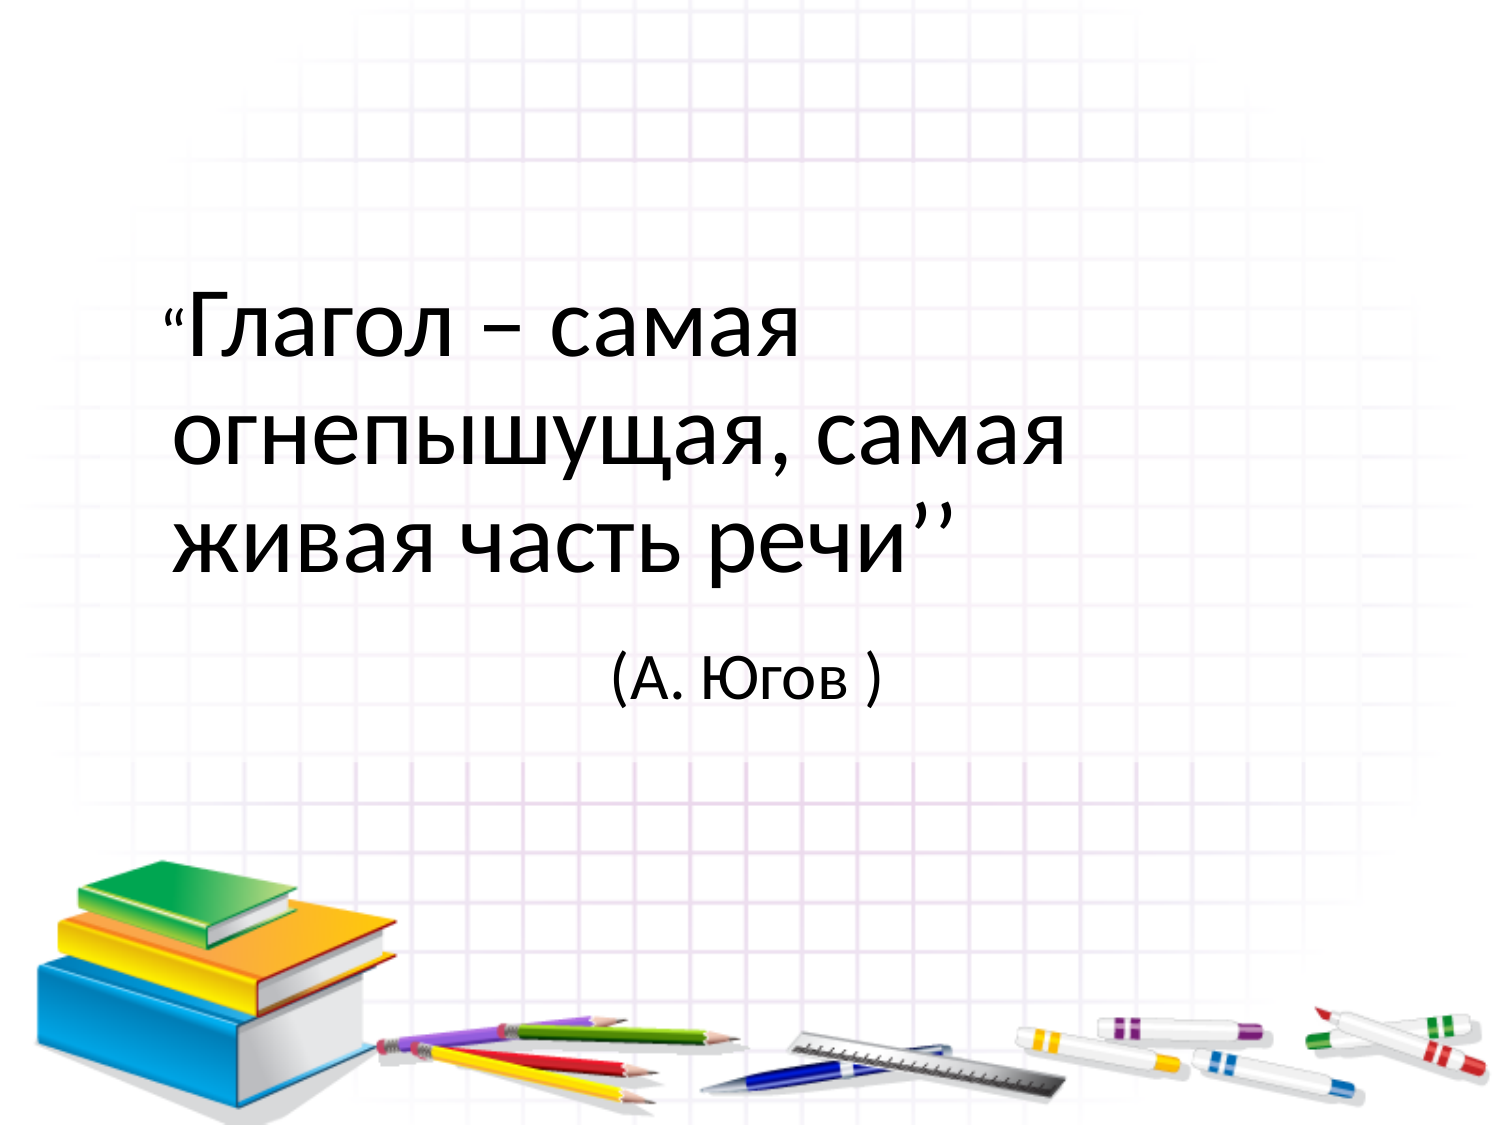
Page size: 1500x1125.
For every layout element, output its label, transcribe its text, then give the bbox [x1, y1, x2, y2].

picture [0, 0, 1500, 1125]
list “Глагол – самая огнепышущая, самая живая часть речи’’ (А. Югов ) [99, 162, 1363, 763]
